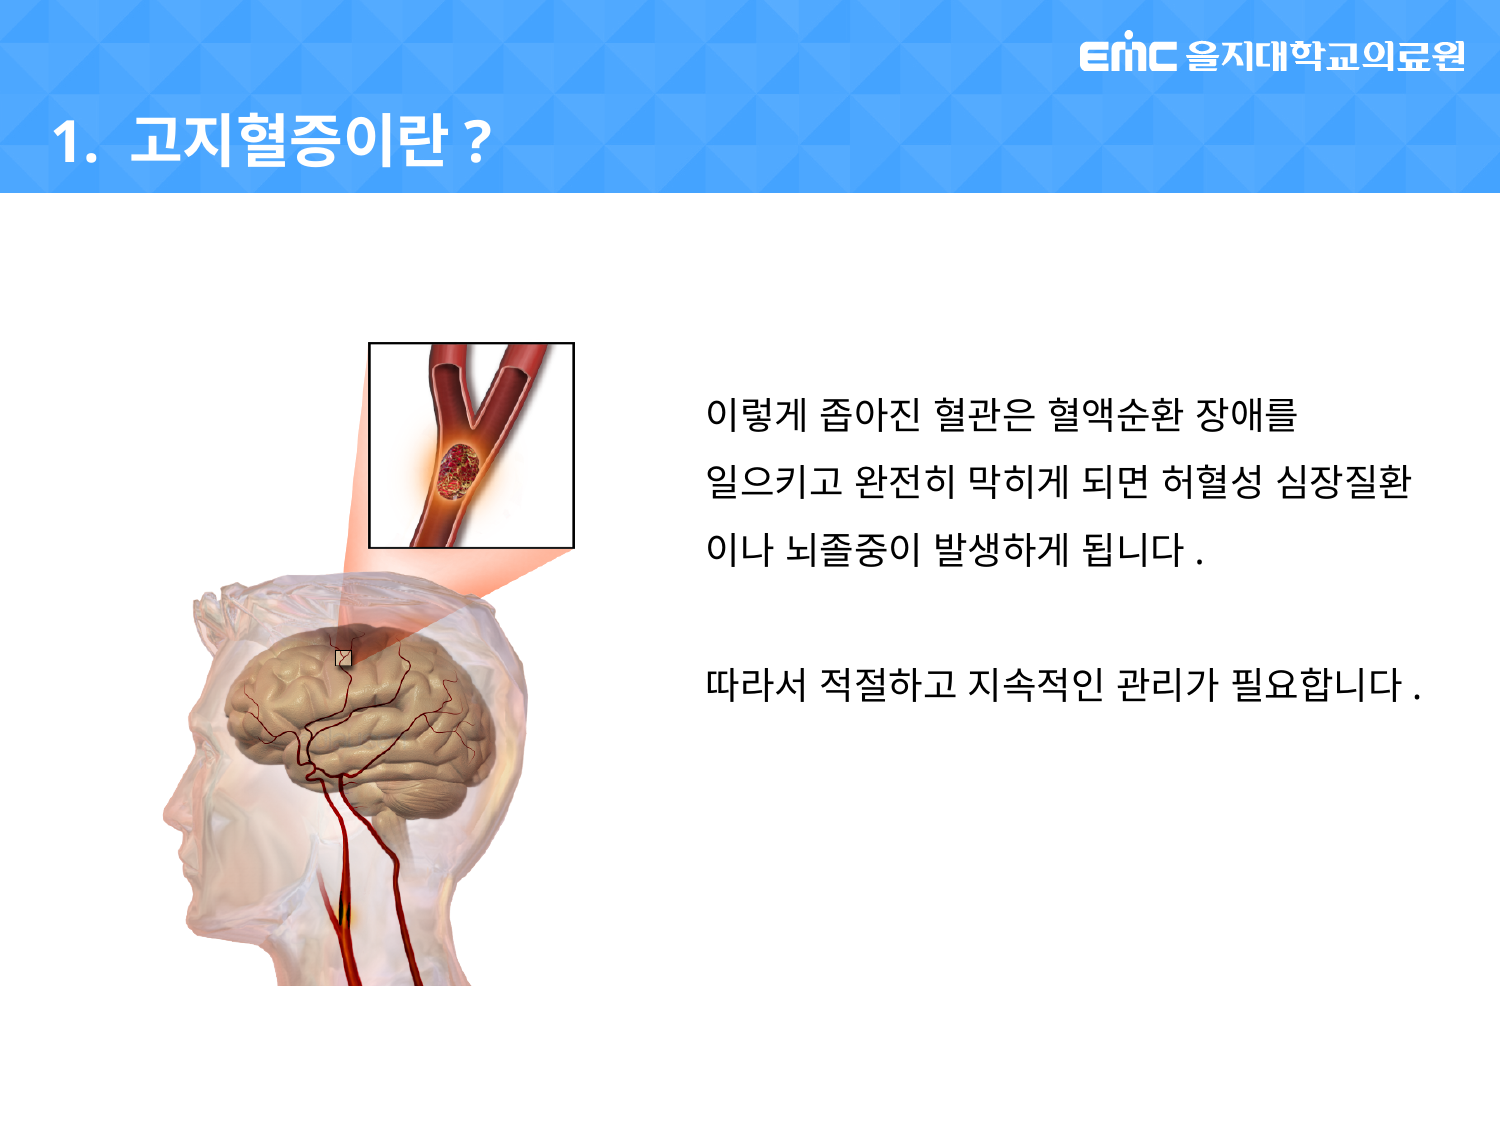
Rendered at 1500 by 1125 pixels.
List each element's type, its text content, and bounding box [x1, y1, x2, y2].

text_box 이렇게 좁아진 혈관은 혈액순환 장애를 일으키고 완전히 막히게 되면 허혈성 심장질환 이나 뇌졸중이 발생하게 됩니다. 따라서 적절하고 지속적인 관리가 필요합니다. [690, 361, 1436, 714]
picture [159, 325, 613, 986]
picture [0, 0, 1500, 193]
